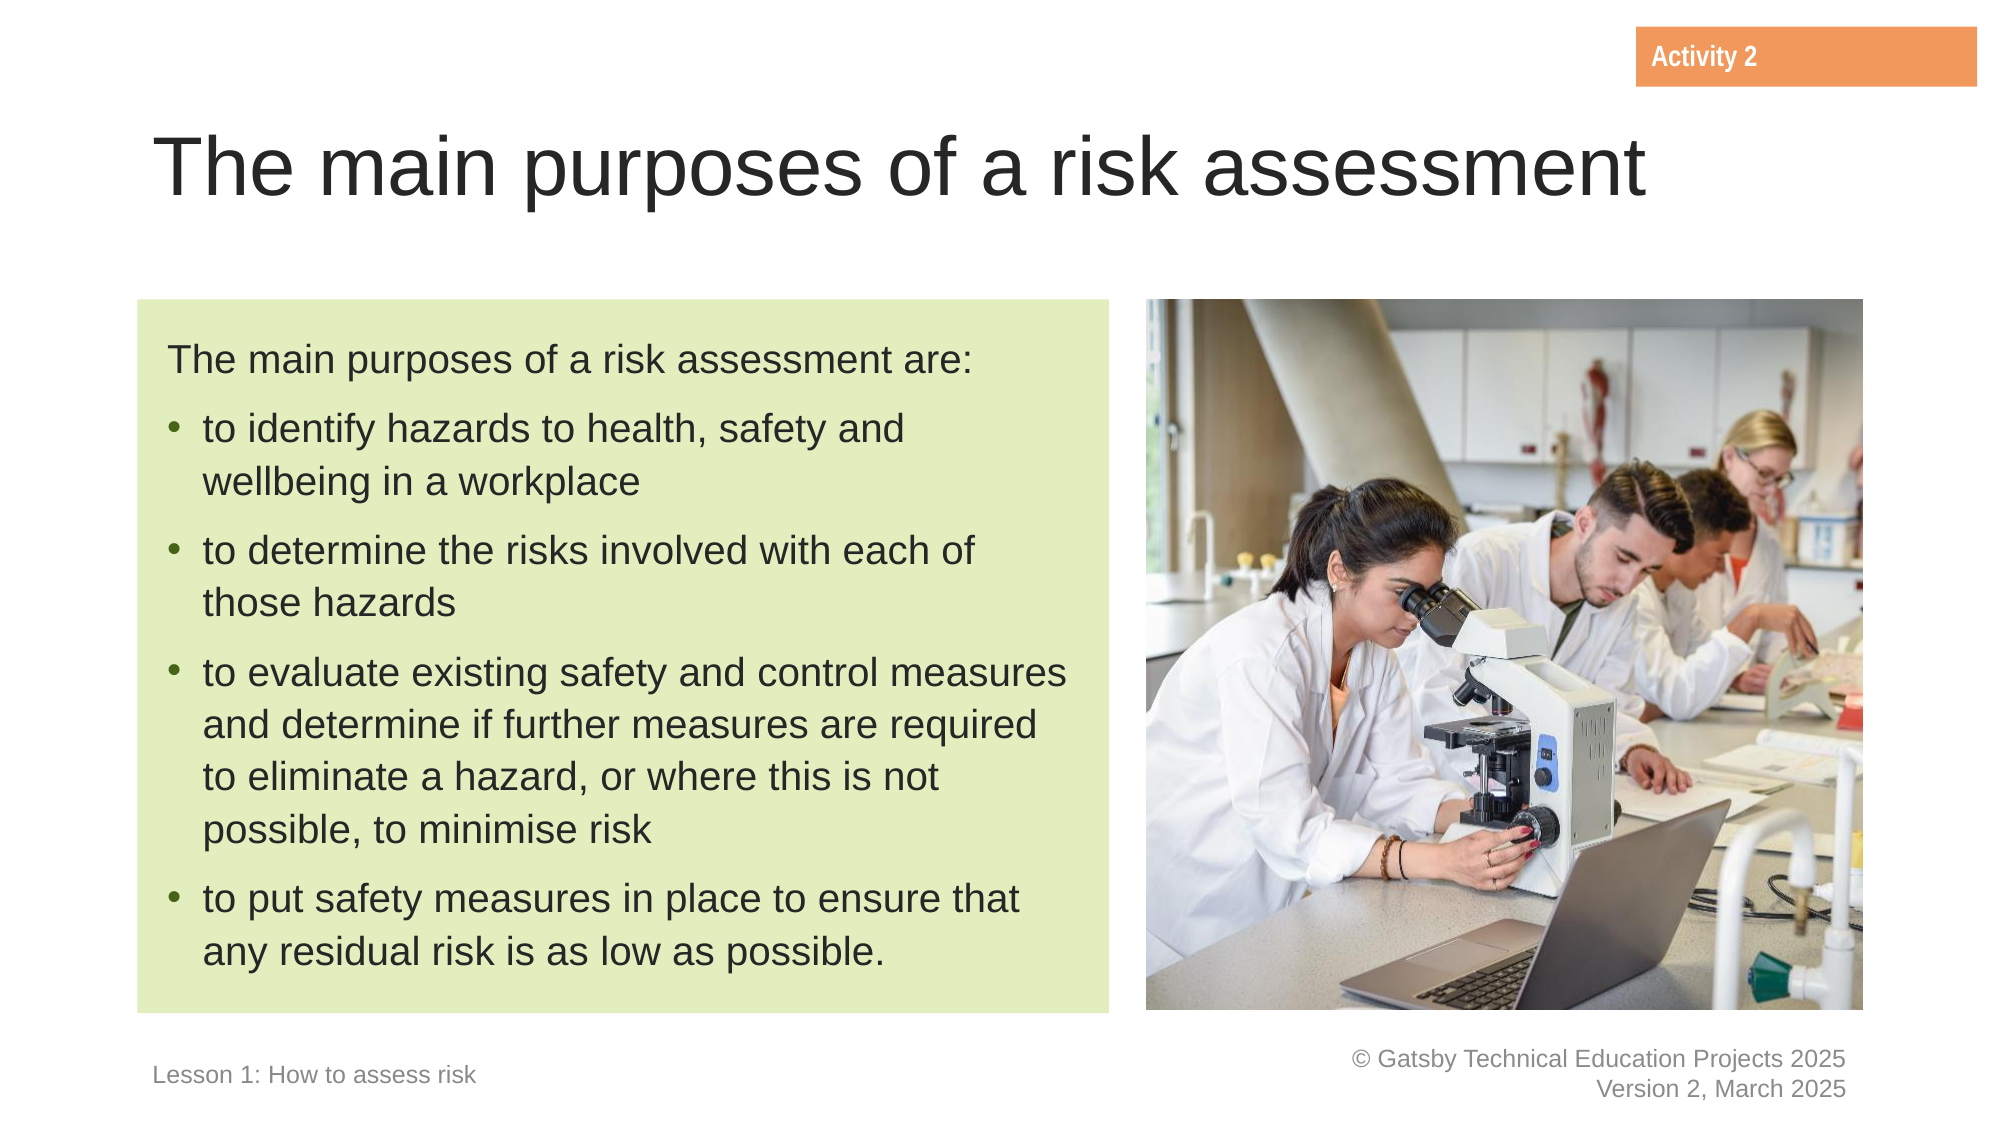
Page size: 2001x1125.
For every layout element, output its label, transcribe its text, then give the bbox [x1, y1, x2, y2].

list Activity 2 [1636, 26, 1978, 87]
picture [1146, 299, 1863, 1010]
list Lesson 1: How to assess risk [137, 1042, 829, 1103]
title The main purposes of a risk assessment [137, 59, 1863, 278]
list The main purposes of a risk assessment are: to identify hazards to health, safety and wellbeing in a workplace to determine the risks involved with each of those hazards to evaluate existing safety and control measures and determine if further measures are required to eliminate a hazard, or where this is not possible, to minimise risk to put safety measures in place to ensure that any residual risk is as low as possible. [137, 299, 1109, 1014]
